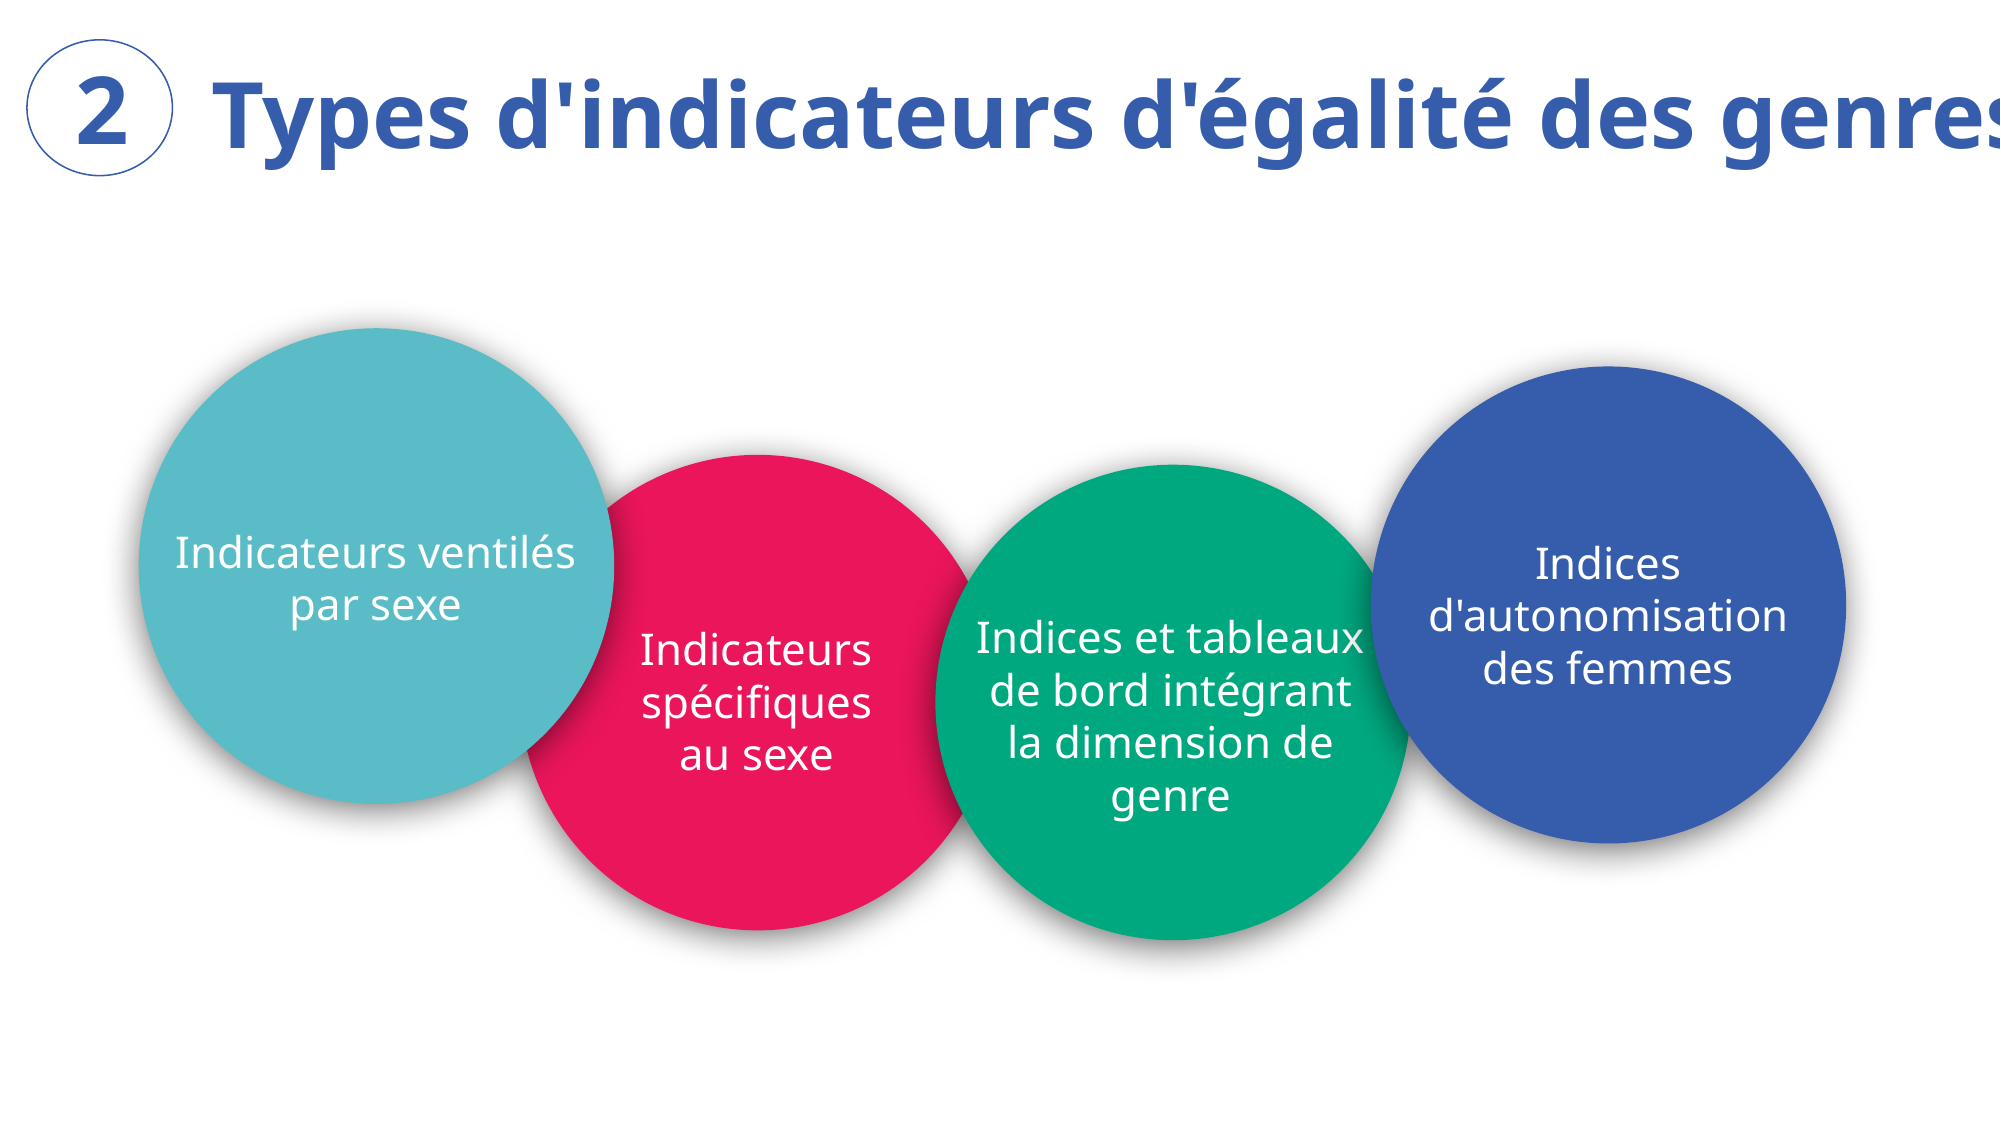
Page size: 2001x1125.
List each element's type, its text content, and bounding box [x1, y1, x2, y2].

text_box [125, 327, 628, 805]
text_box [26, 35, 192, 217]
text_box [1370, 366, 1847, 844]
title Types d'indicateurs d'égalité des genres [194, 36, 2000, 167]
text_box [519, 454, 996, 931]
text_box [930, 464, 1416, 941]
